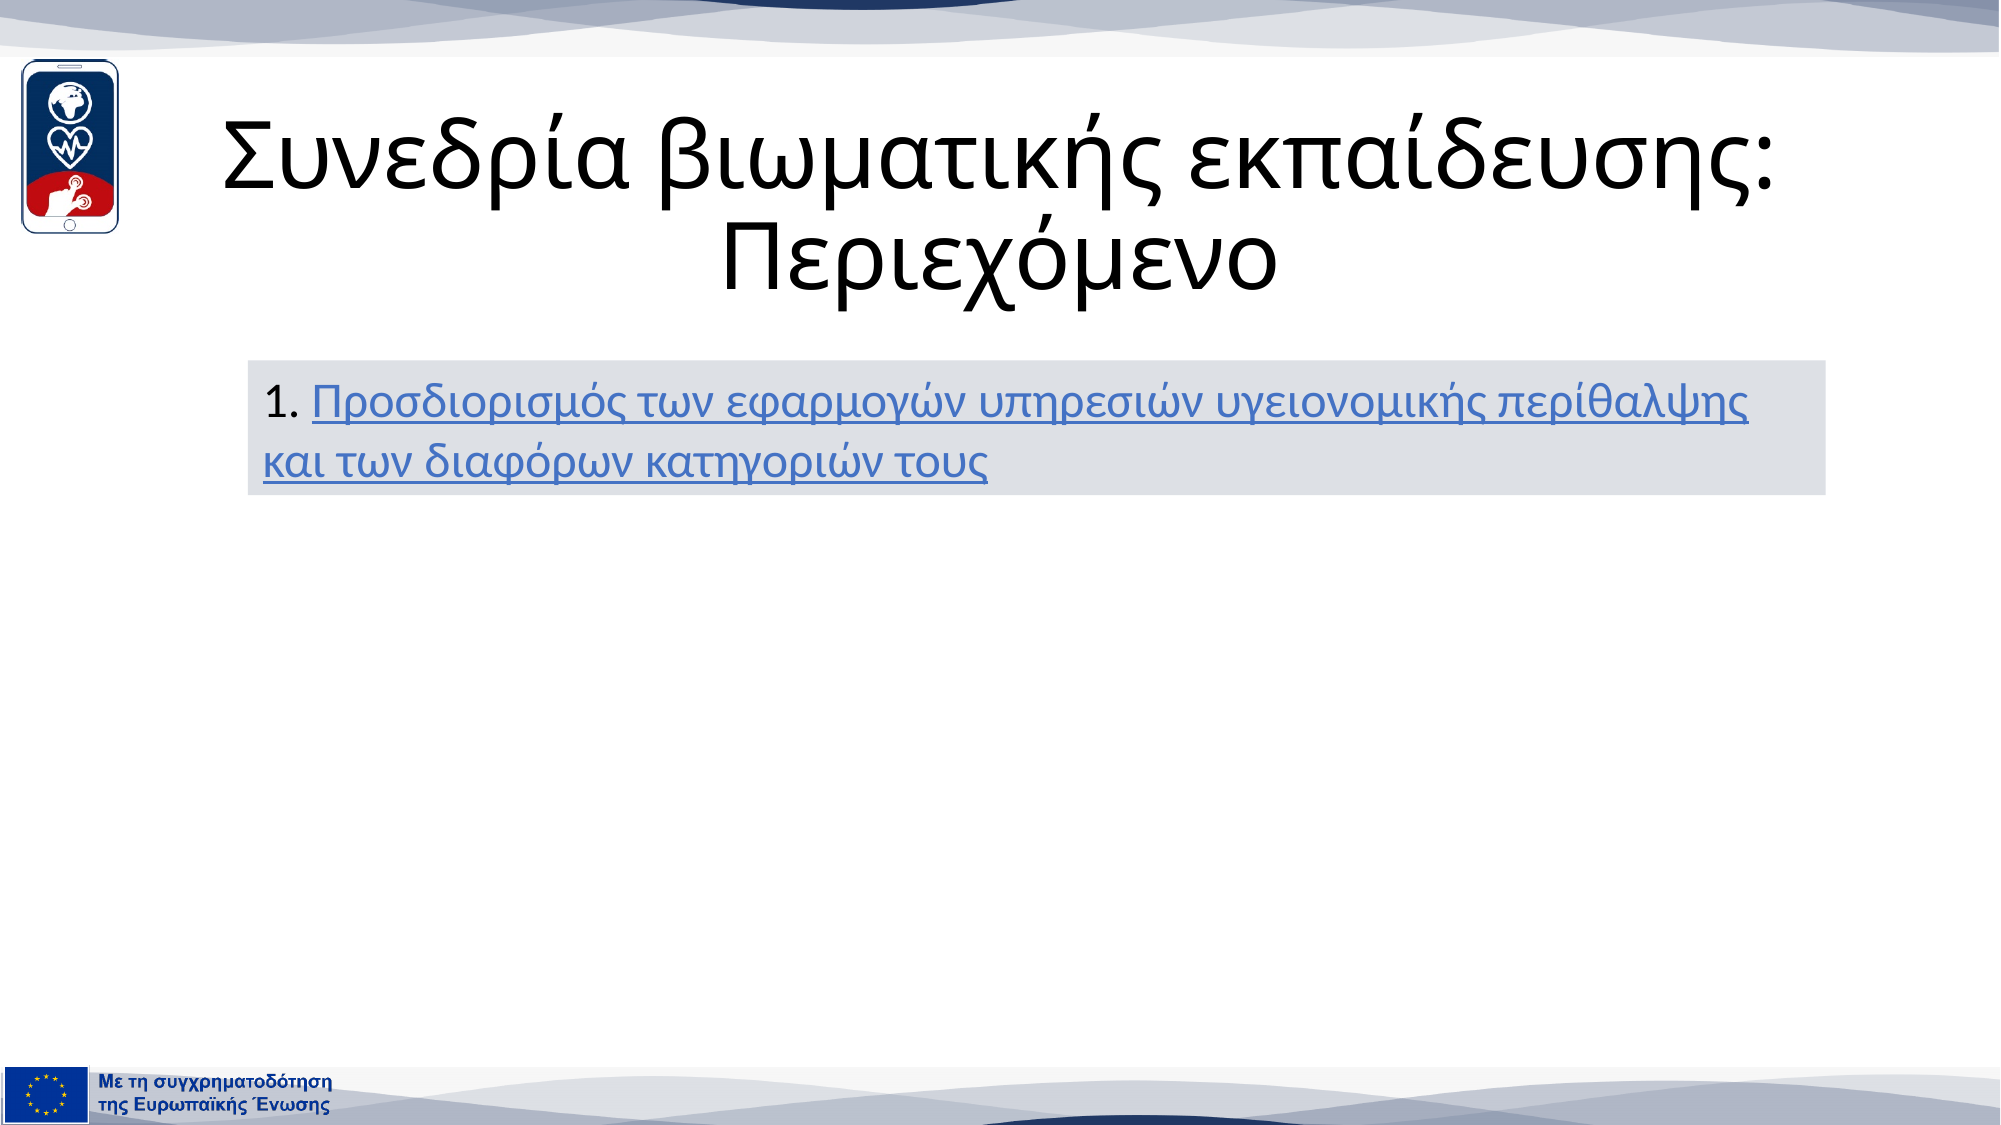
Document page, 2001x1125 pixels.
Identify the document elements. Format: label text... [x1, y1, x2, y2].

title Συνεδρία βιωματικής εκπαίδευσης: Περιεχόμενο [137, 99, 1863, 318]
picture [0, 0, 1999, 57]
text_box 1. Προσδιορισμός των εφαρμογών υπηρεσιών υγειονομικής περίθαλψης και των διαφόρων κατηγοριών τους [247, 360, 1826, 496]
picture [0, 1062, 2001, 1125]
picture [21, 59, 119, 234]
